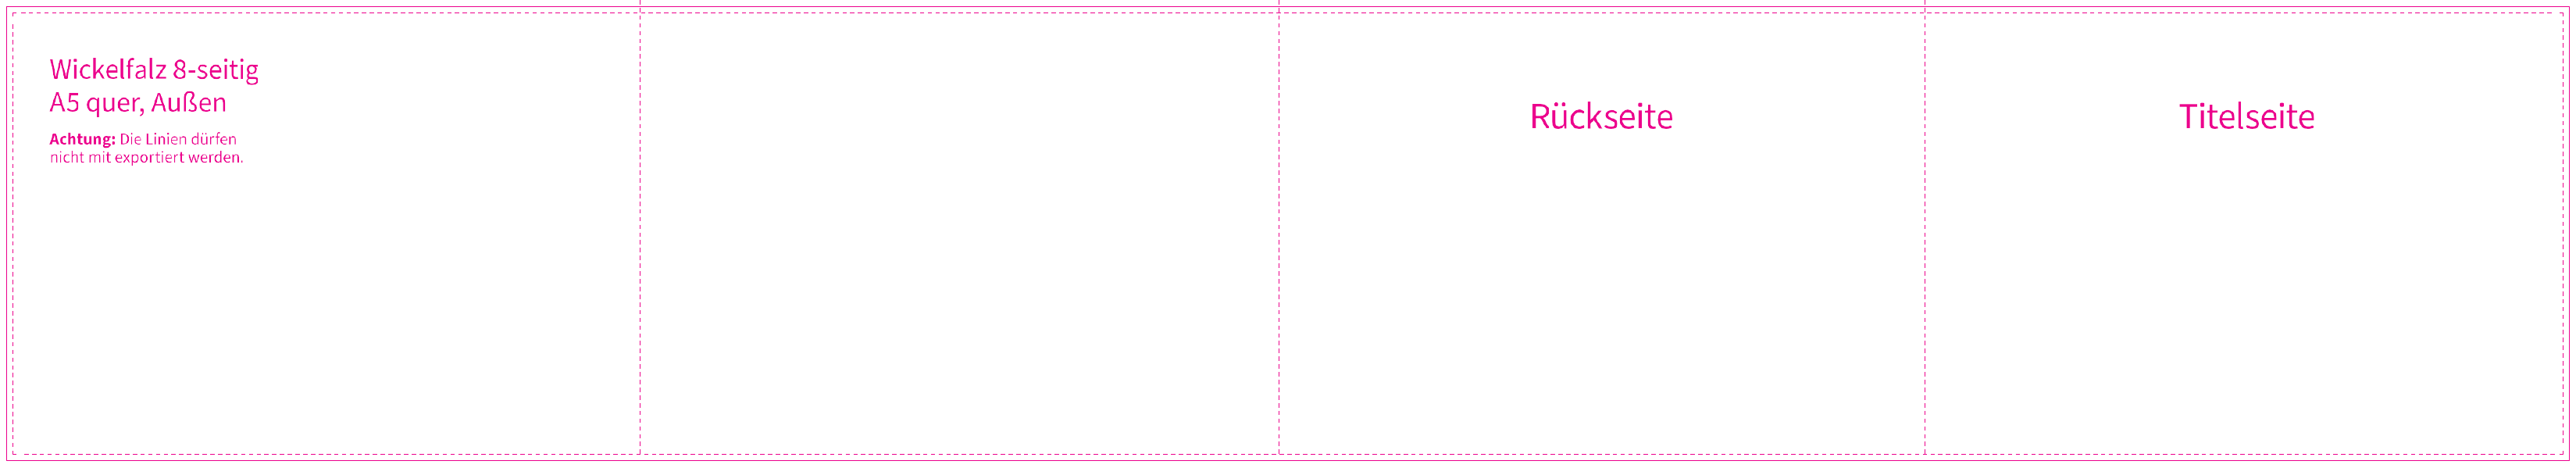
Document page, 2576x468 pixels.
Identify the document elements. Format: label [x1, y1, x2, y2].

text_box [87, 59, 259, 117]
text_box [49, 132, 243, 166]
text_box [49, 92, 79, 112]
text_box [2179, 102, 2314, 129]
text_box [49, 57, 166, 80]
text_box [1532, 102, 1673, 129]
